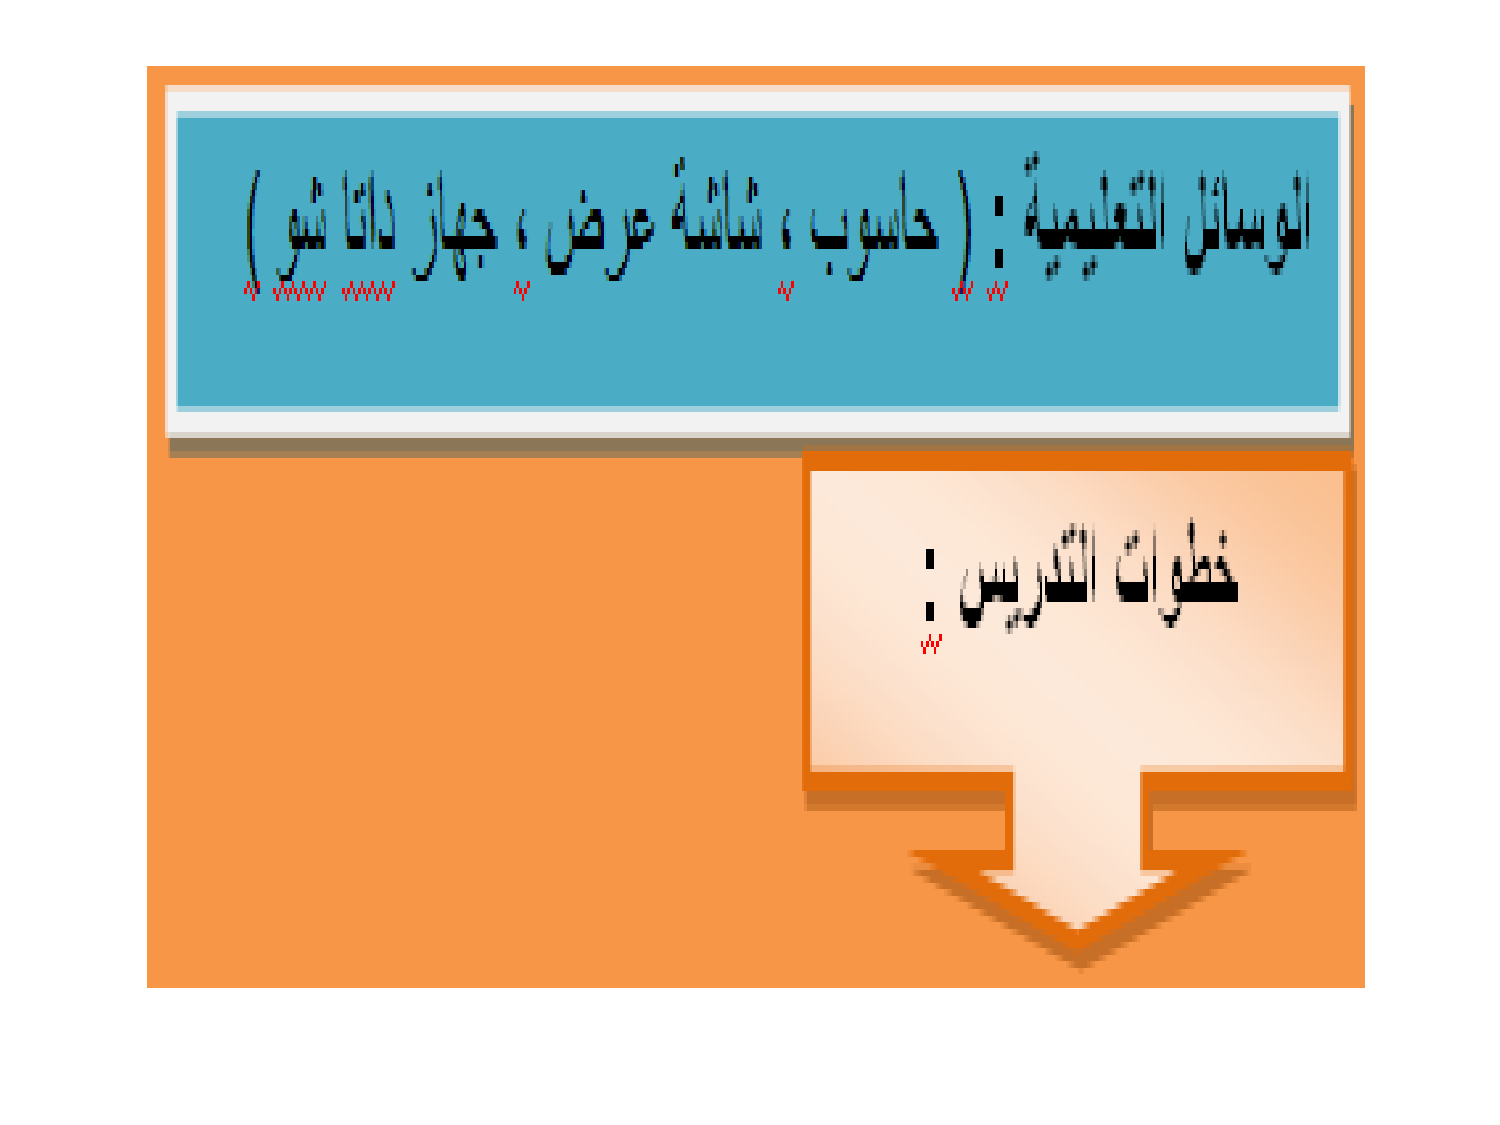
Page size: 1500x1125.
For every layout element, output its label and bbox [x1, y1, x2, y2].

picture [147, 66, 1365, 988]
